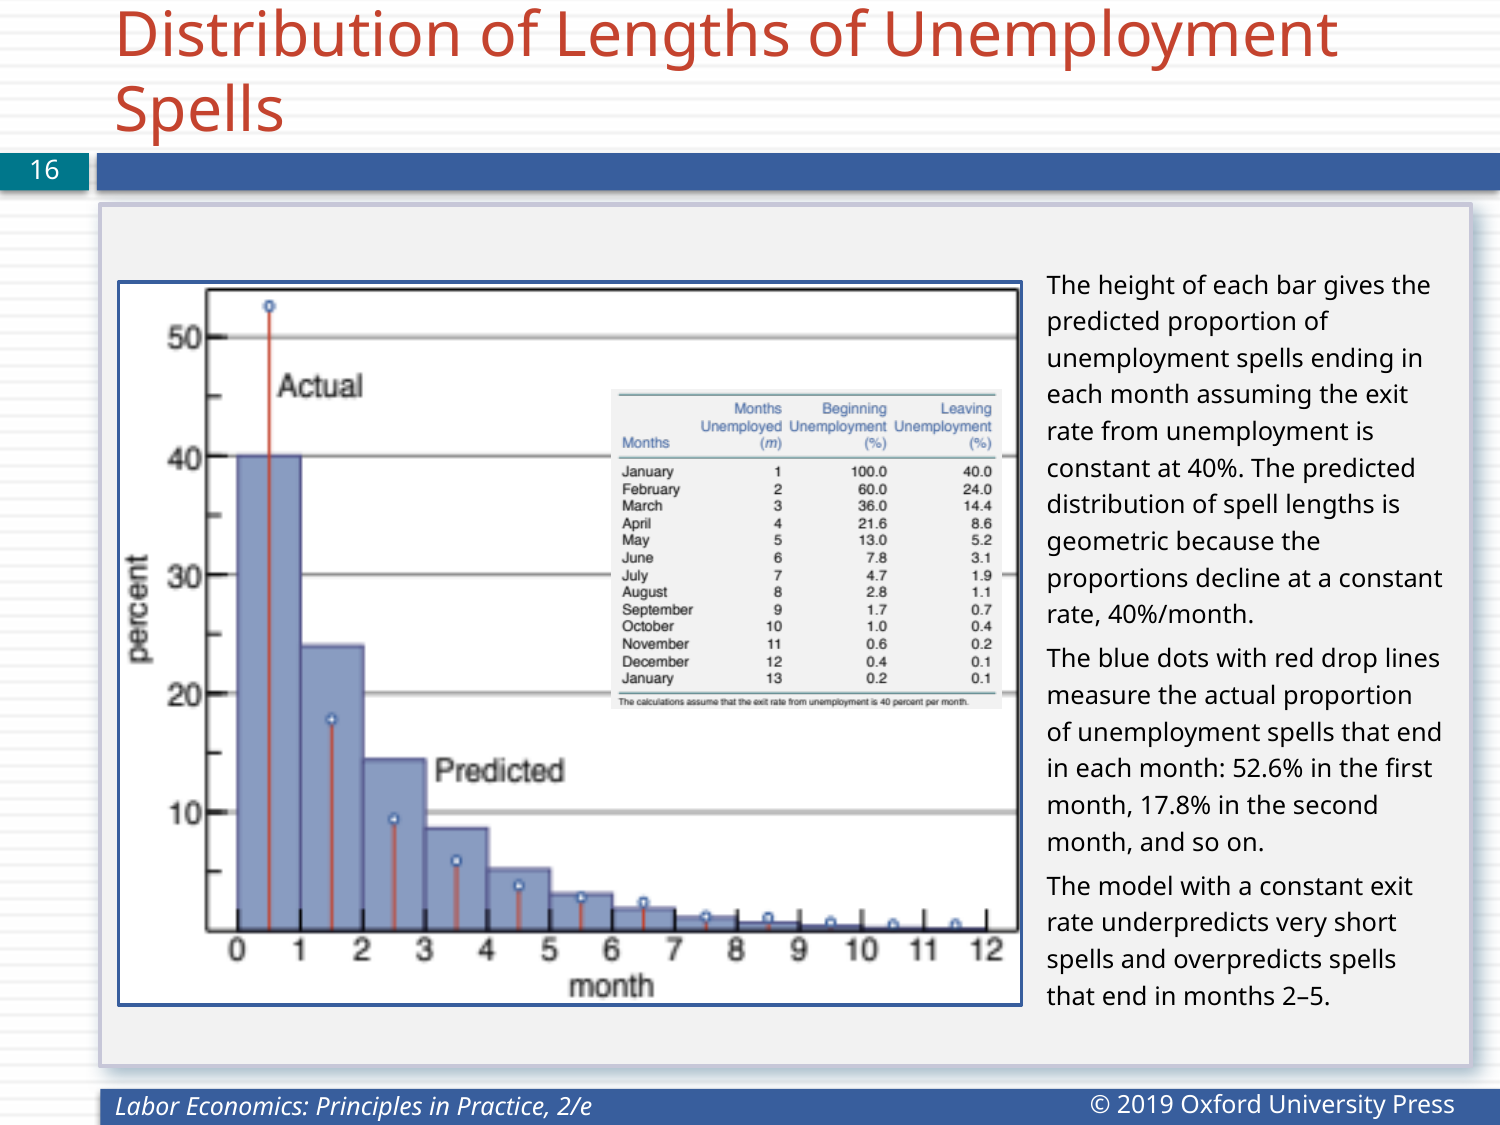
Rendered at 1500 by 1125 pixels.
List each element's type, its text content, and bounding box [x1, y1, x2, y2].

footer © 2019 Oxford University Press [825, 1090, 1471, 1125]
list The height of each bar gives the predicted proportion of unemployment spells ending in each month assuming the exit rate from unemployment is constant at 40%. The predicted distribution of spell lengths is geometric because the proportions decline at a constant rate, 40%/month. The blue dots with red drop lines measure the actual proportion of unemployment spells that end in each month: 52.6% in the first month, 17.8% in the second month, and so on. The model with a constant exit rate underpredicts very short spells and overpredicts spells that end in months 2–5. [1031, 255, 1459, 1035]
title Distribution of Lengths of Unemployment Spells [99, 1, 1472, 136]
picture [119, 283, 1021, 1004]
slide_number 15 [0, 153, 89, 191]
slide_number Labor Economics: Principles in Practice, 2/e [99, 1090, 745, 1125]
